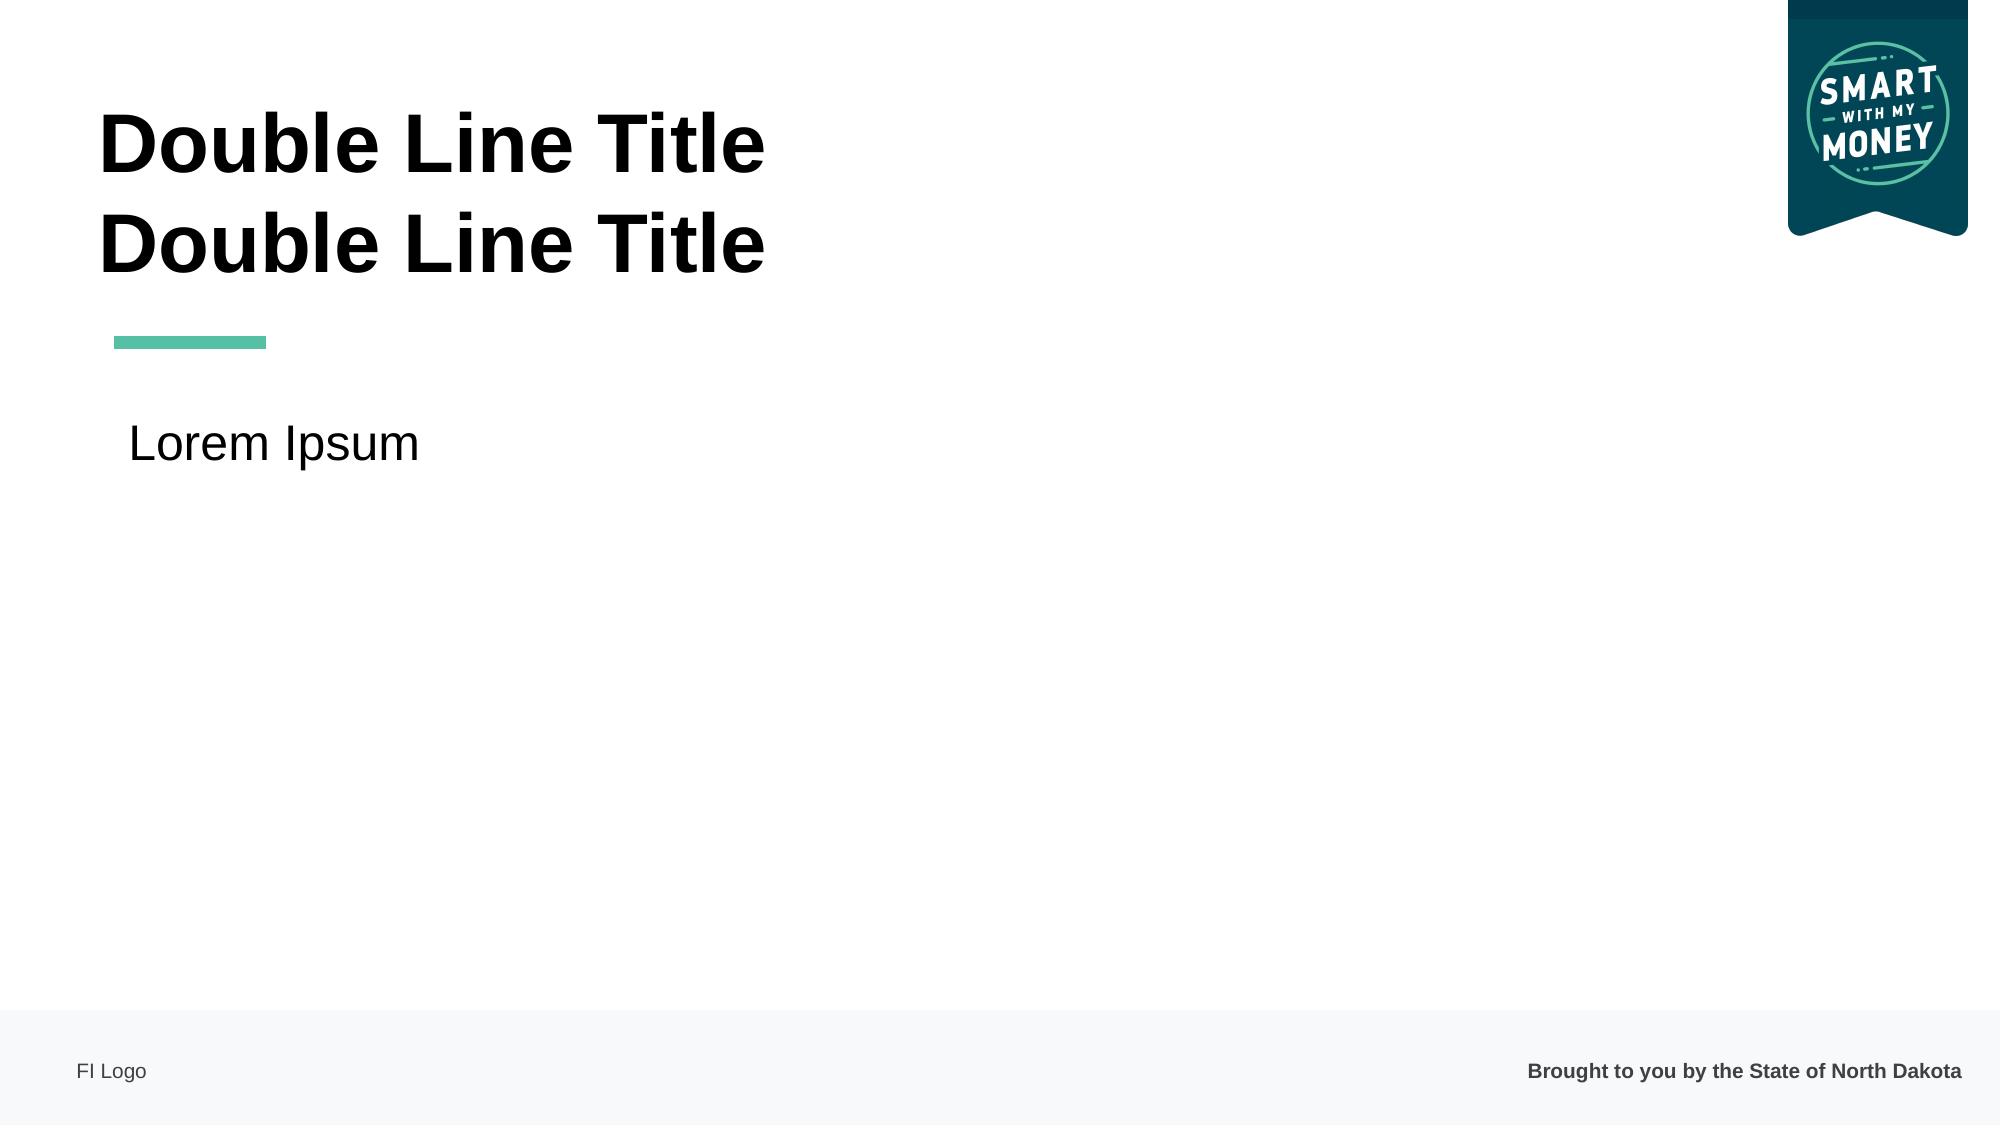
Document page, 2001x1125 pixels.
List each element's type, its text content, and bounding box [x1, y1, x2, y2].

picture [1919, 66, 1936, 92]
picture [1844, 75, 1864, 102]
picture [1897, 69, 1912, 95]
picture [1807, 42, 1925, 150]
picture [1831, 76, 1949, 185]
picture [1893, 105, 1902, 116]
picture [1865, 109, 1871, 120]
picture [1824, 133, 1844, 160]
picture [1876, 108, 1883, 118]
picture [1850, 131, 1867, 157]
picture [1962, 229, 1968, 236]
text_box Lorem Ipsum [113, 403, 1039, 479]
picture [1843, 111, 1854, 122]
picture [1822, 79, 1837, 104]
picture [1788, 229, 1795, 236]
picture [1805, 212, 1950, 236]
text_box Double Line Title Double Line Title [84, 81, 1148, 296]
picture [1872, 128, 1889, 154]
picture [1897, 125, 1910, 151]
picture [1872, 72, 1889, 98]
picture [1907, 104, 1913, 114]
picture [1914, 122, 1932, 148]
